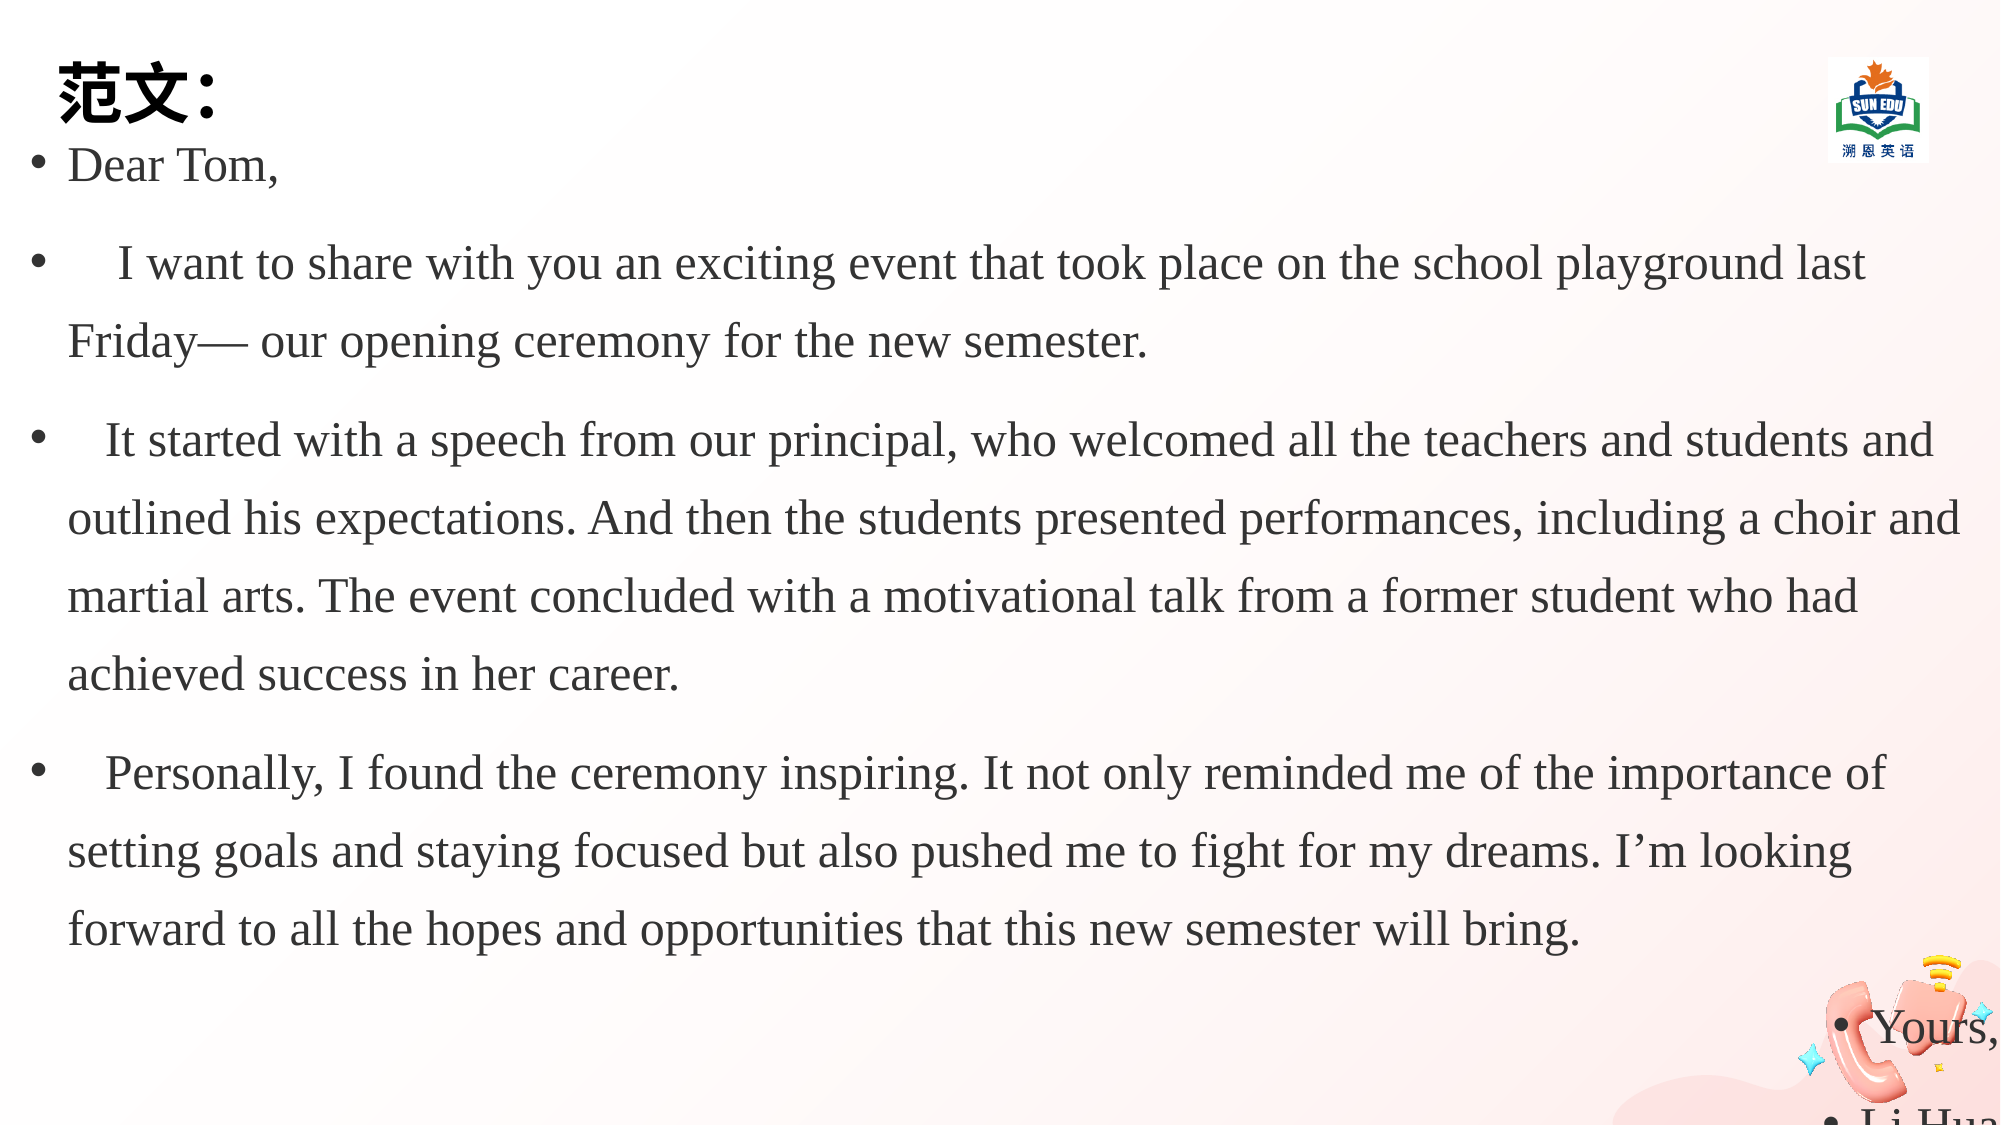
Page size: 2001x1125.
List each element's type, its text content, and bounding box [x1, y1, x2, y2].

picture [1829, 57, 1929, 113]
list Dear Tom, I want to share with you an exciting event that took place on the school playground last Friday— our opening ceremony for the new semester. It started with a speech from our principal, who welcomed all the teachers and students and outlined his expectations. And then the students presented performances, including a choir and martial arts. The event concluded with a motivational talk from a former student who had achieved success in her career. Personally, I found the ceremony inspiring. It not only reminded me of the importance of setting goals and staying focused but also pushed me to fight for my dreams. I’m looking forward to all the hopes and opportunities that this new semester will bring. Yours, Li Hua [29, 113, 2000, 913]
title 范文： [56, 13, 1829, 132]
picture [1794, 945, 1993, 1111]
